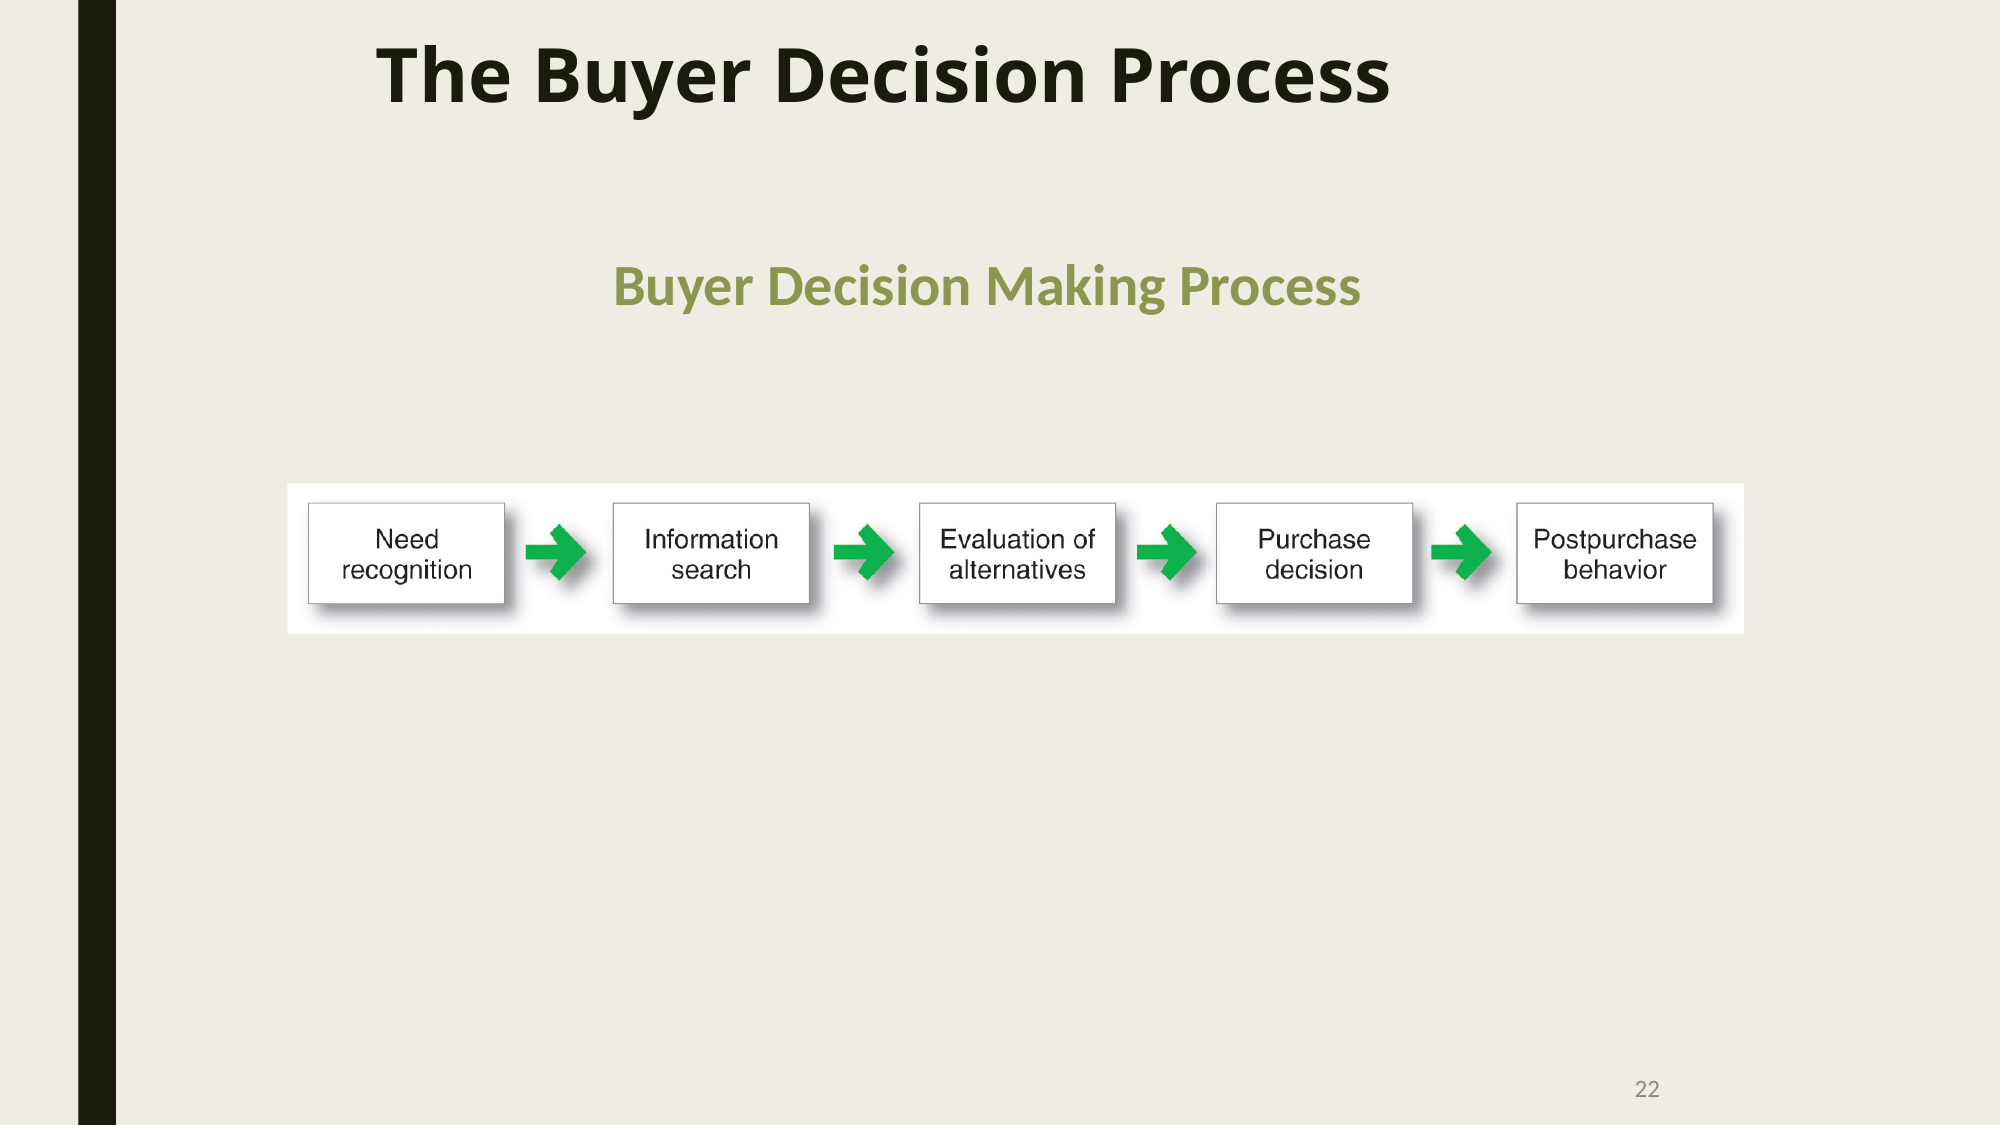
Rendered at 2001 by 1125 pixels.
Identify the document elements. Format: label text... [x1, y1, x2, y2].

text_box Buyer Decision Making Process [399, 240, 1575, 303]
picture [287, 483, 1744, 634]
title The Buyer Decision Process [360, 31, 1640, 271]
text_box [391, 228, 1567, 291]
slide_number 22 [1325, 1057, 1675, 1118]
